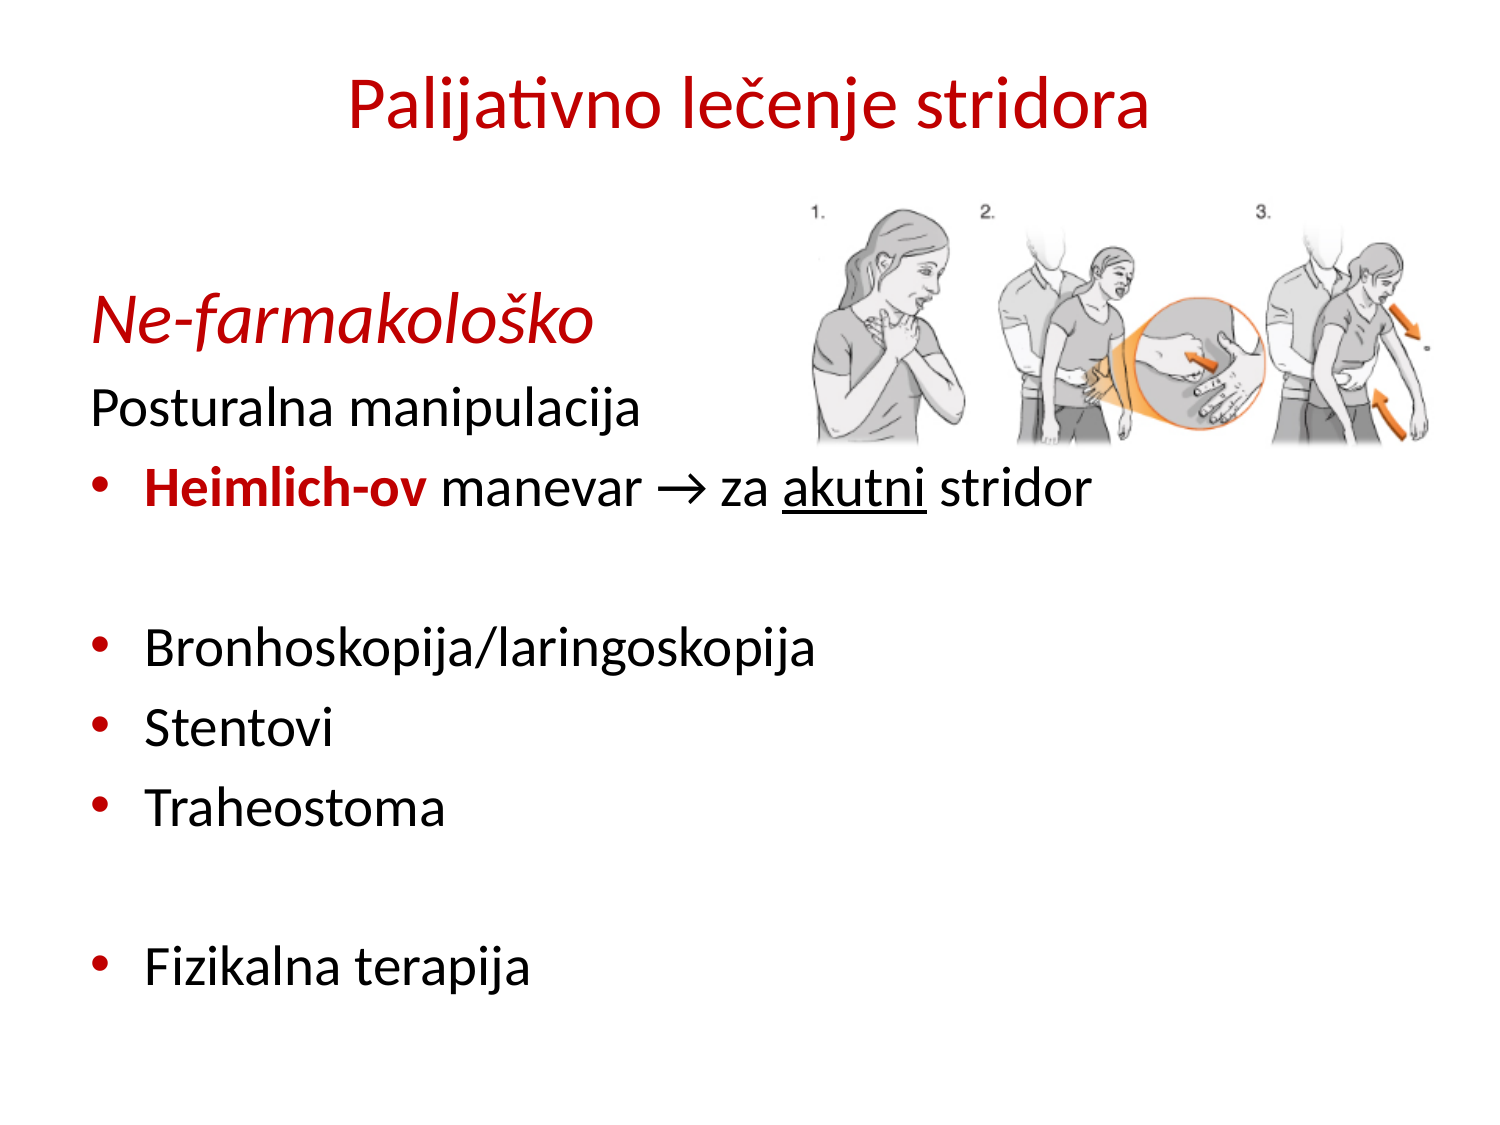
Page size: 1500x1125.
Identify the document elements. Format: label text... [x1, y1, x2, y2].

title Palijativno lečenje stridora [75, 45, 1425, 233]
list Ne-farmakološko Posturalna manipulacija Heimlich-ov manevar → za akutni stridor Bronhoskopija/laringoskopija Stentovi Traheostoma Fizikalna terapija [75, 262, 1425, 1005]
picture [791, 188, 1438, 451]
